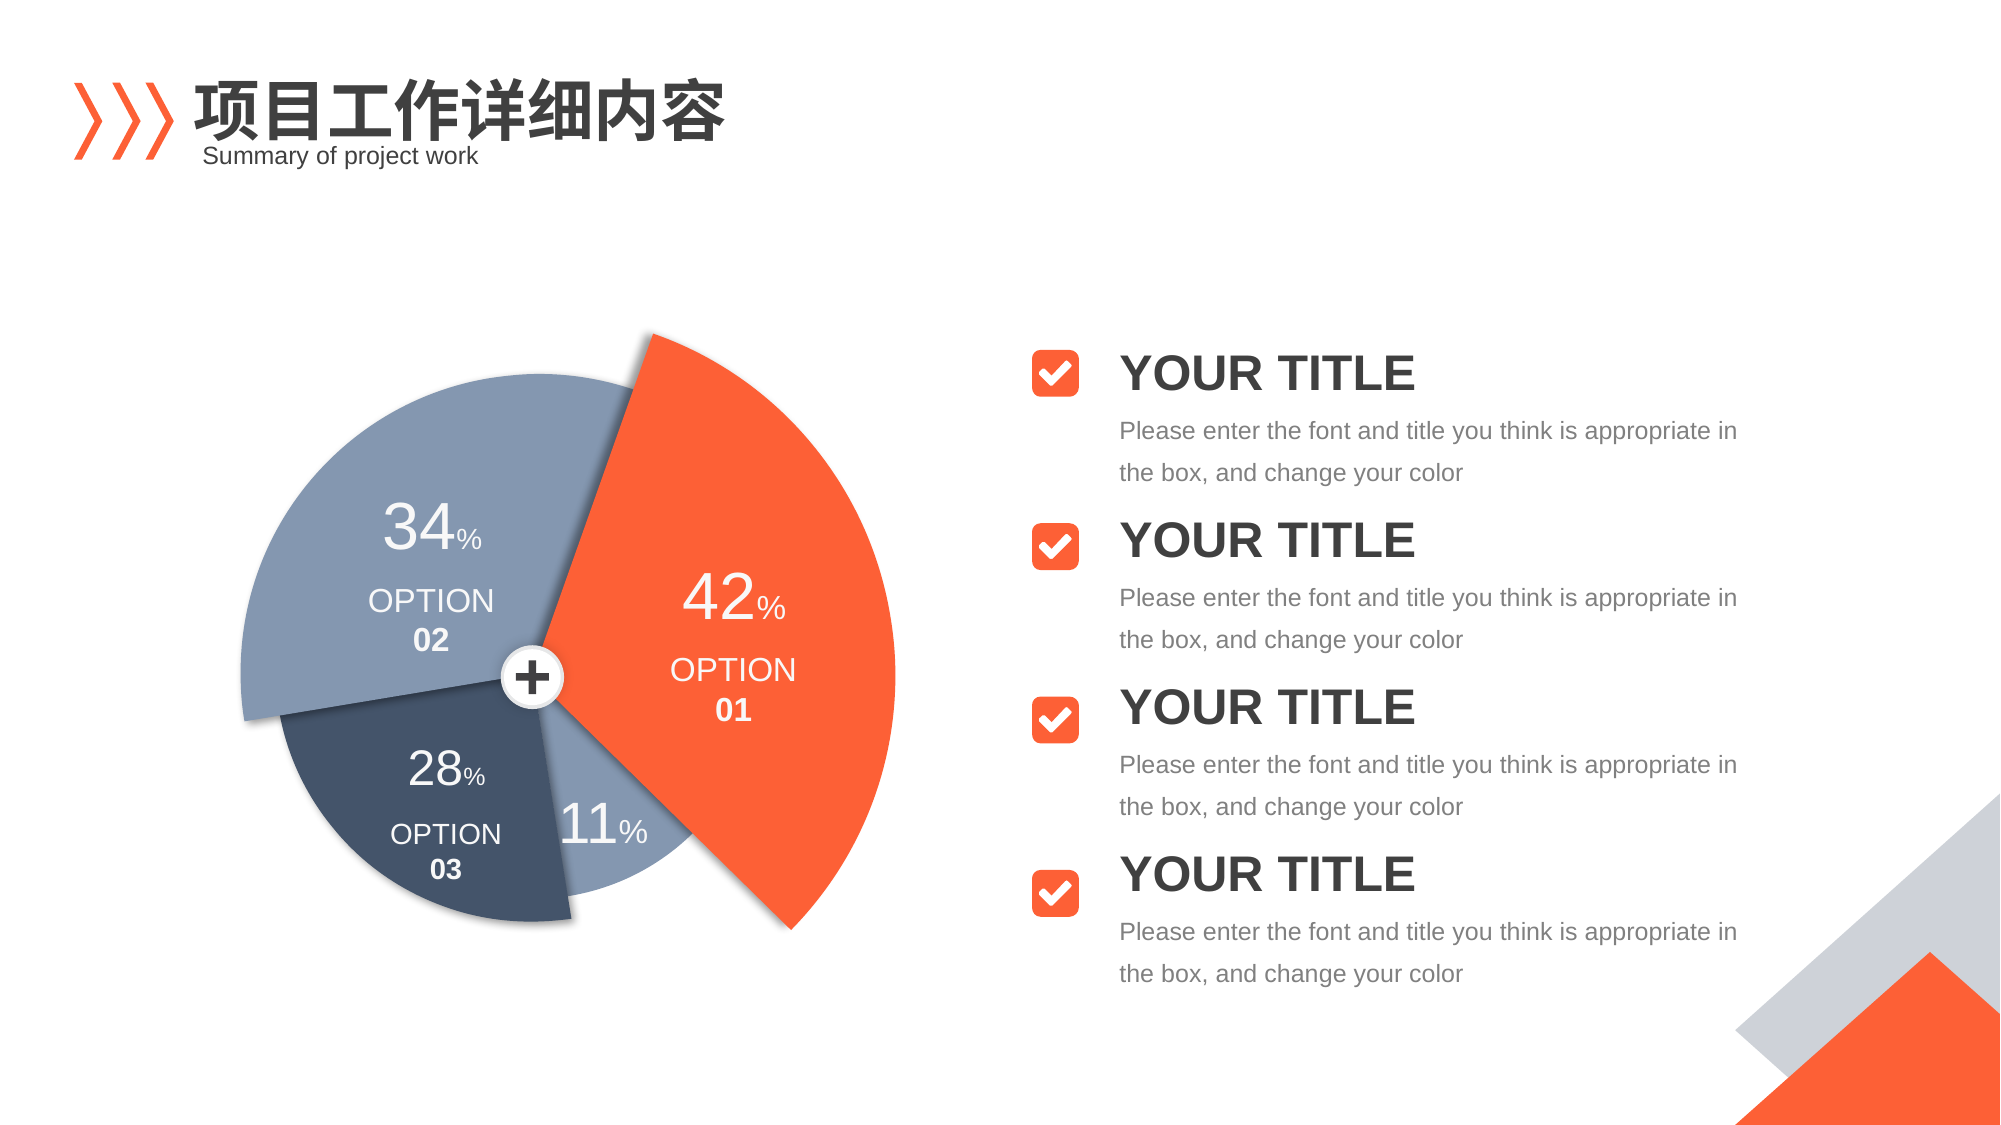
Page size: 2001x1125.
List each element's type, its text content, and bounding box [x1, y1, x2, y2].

text_box YOUR TITLE [1104, 833, 1451, 896]
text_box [178, 61, 771, 178]
text_box YOUR TITLE [1104, 332, 1451, 395]
text_box [1733, 792, 2000, 1077]
text_box Please enter the font and title you think is appropriate in the box, and change your color [1104, 395, 1780, 494]
text_box [1032, 523, 1079, 571]
text_box Please enter the font and title you think is appropriate in the box, and change your color [1104, 729, 1780, 828]
text_box [1032, 349, 1079, 397]
text_box [1032, 696, 1079, 744]
text_box Please enter the font and title you think is appropriate in the box, and change your color [1104, 896, 1780, 995]
text_box YOUR TITLE [1104, 499, 1451, 562]
text_box Please enter the font and title you think is appropriate in the box, and change your color [1104, 562, 1780, 661]
text_box YOUR TITLE [1104, 666, 1451, 729]
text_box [240, 333, 896, 930]
text_box [1032, 869, 1079, 917]
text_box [73, 82, 174, 160]
text_box [1733, 950, 2000, 1125]
